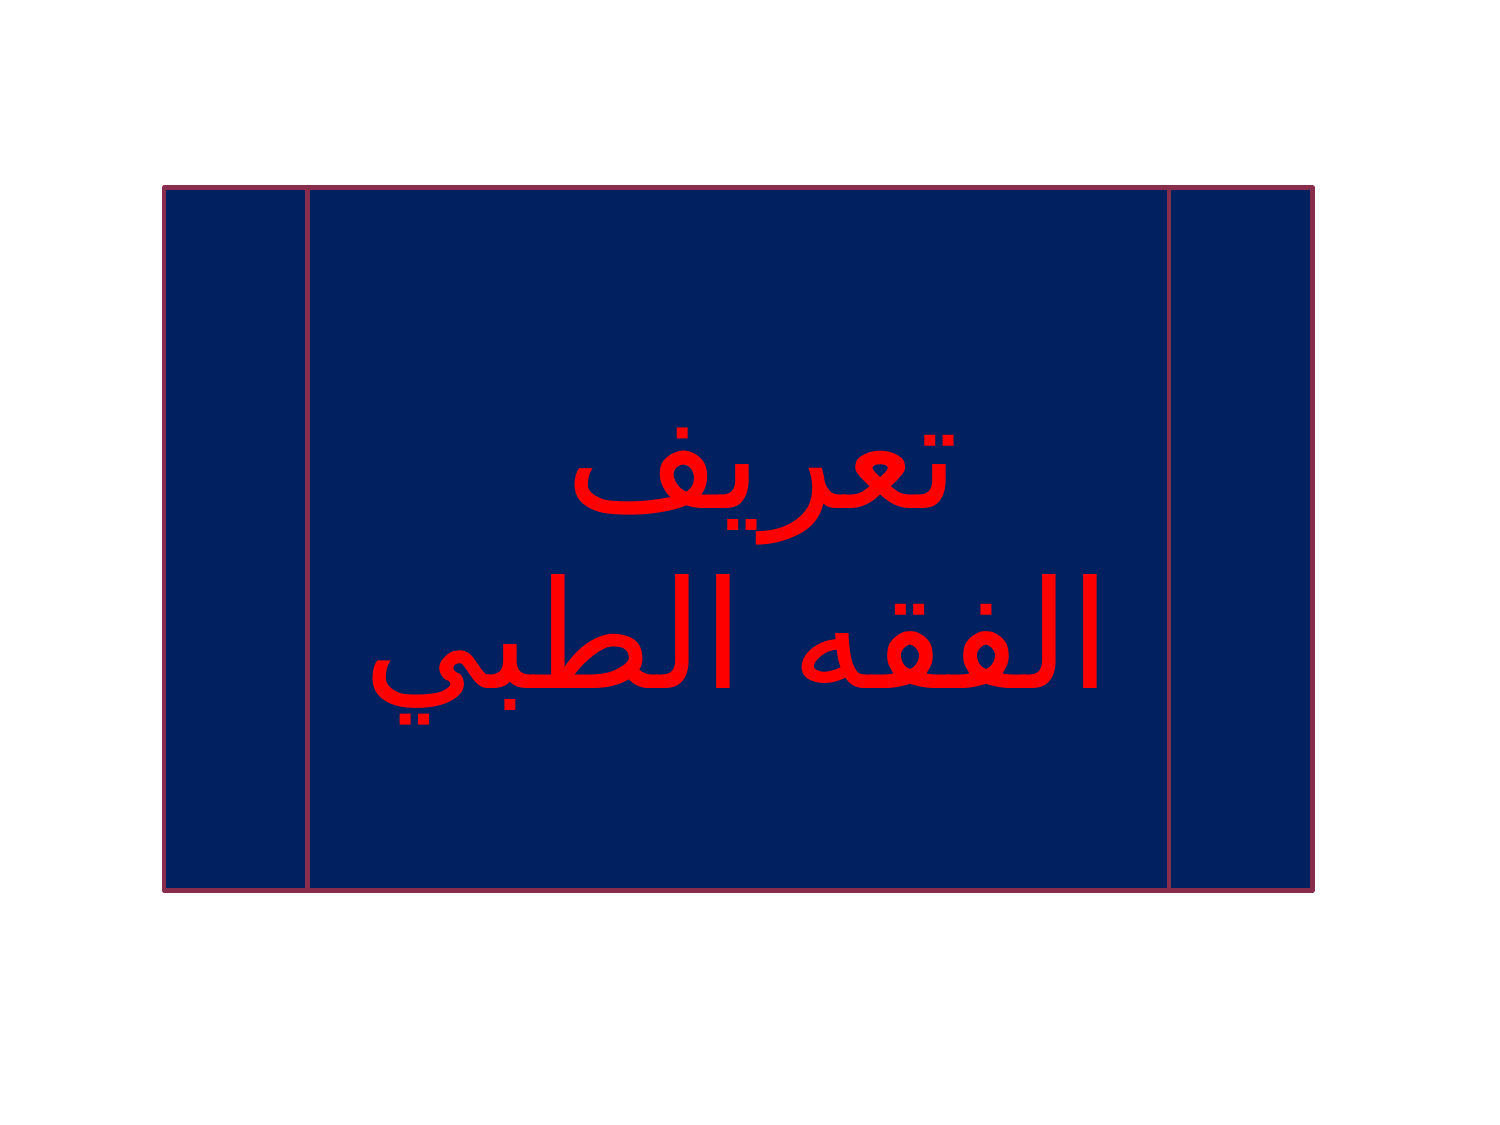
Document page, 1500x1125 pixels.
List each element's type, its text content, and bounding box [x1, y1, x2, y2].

text_box تعريف الفقه الطبي [162, 185, 1315, 893]
